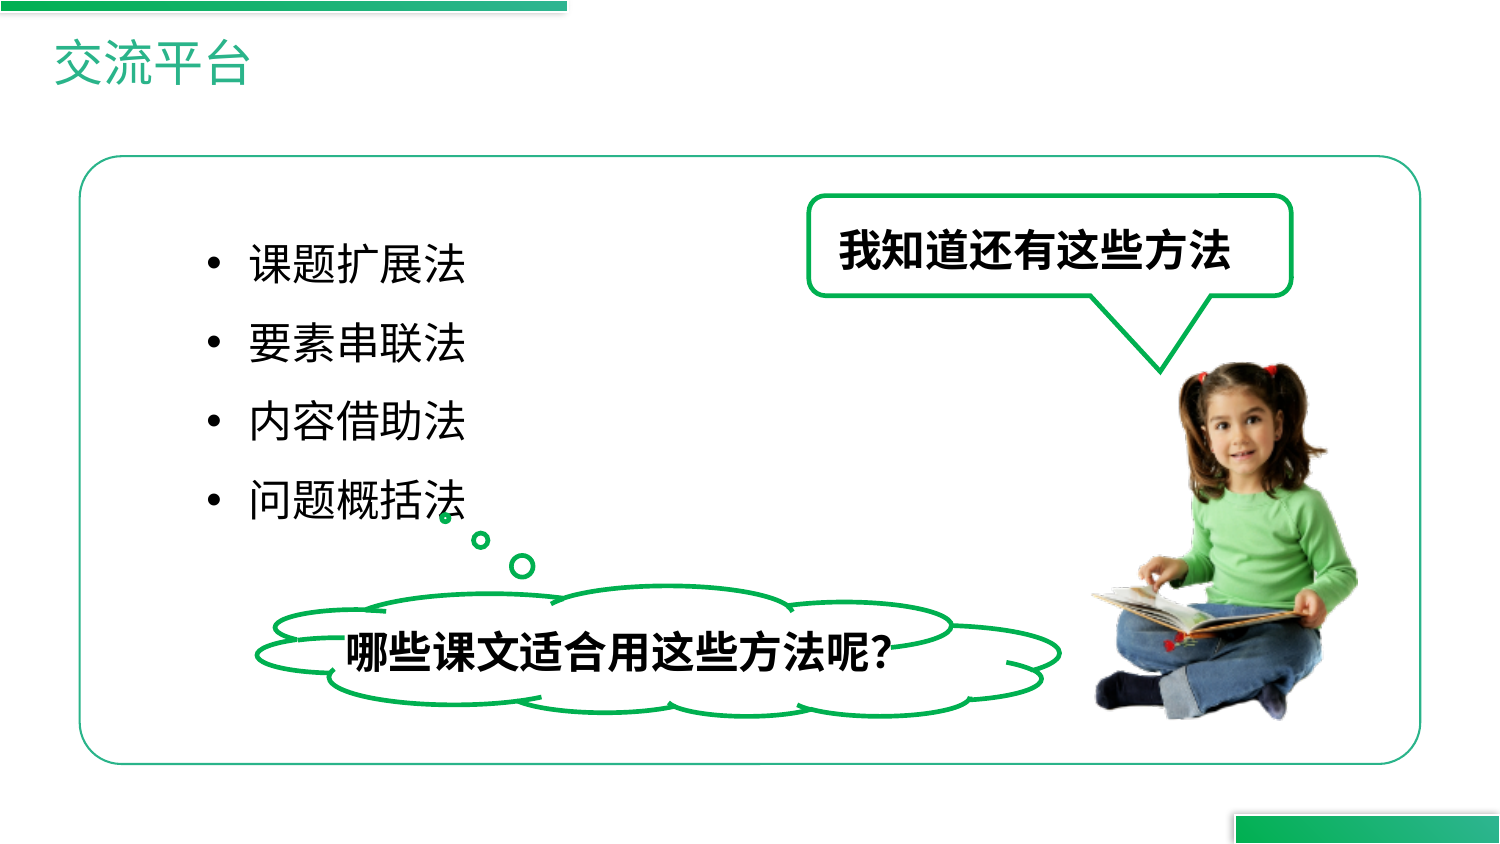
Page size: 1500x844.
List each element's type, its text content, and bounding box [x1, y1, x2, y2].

text_box 哪些课文适合用这些方法呢？ [333, 619, 960, 684]
picture [1090, 361, 1358, 721]
text_box [472, 531, 490, 549]
text_box 课题扩展法 要素串联法 内容借助法 问题概括法 [195, 204, 771, 531]
text_box 我知道还有这些方法 [826, 217, 1337, 281]
text_box [440, 513, 451, 523]
text_box [510, 554, 535, 579]
text_box [255, 584, 1061, 718]
text_box [807, 194, 1293, 361]
list 交流平台 [41, 32, 382, 94]
